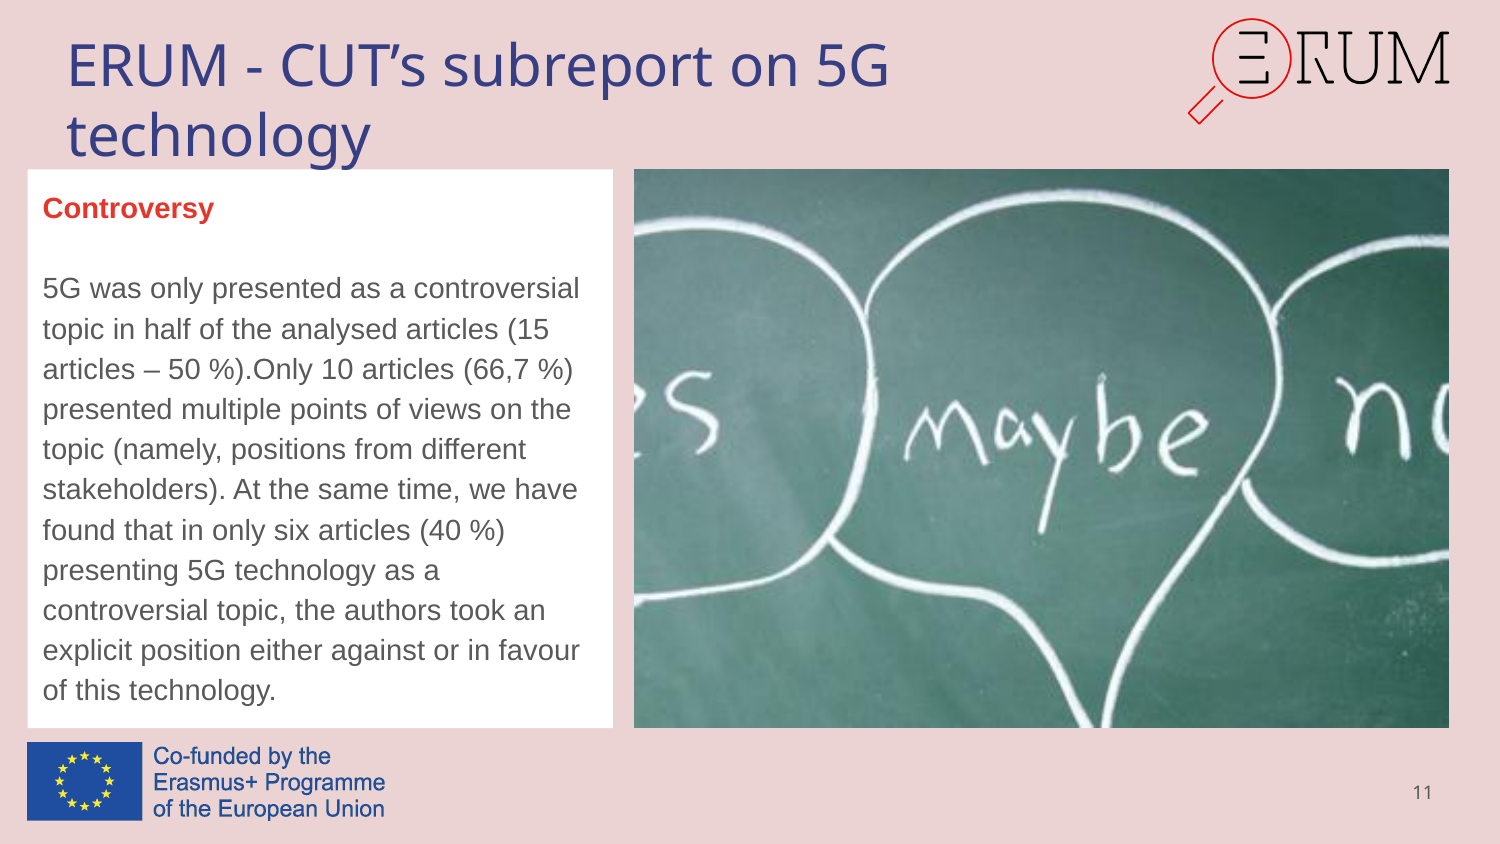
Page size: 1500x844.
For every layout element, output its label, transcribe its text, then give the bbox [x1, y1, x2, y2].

list Controversy 5G was only presented as a controversial topic in half of the analysed articles (15 articles – 50 %).Only 10 articles (66,7 %) presented multiple points of views on the topic (namely, positions from different stakeholders). At the same time, we have found that in only six articles (40 %) presenting 5G technology as a controversial topic, the authors took an explicit position either against or in favour of this technology. [27, 169, 613, 729]
picture [633, 169, 1450, 728]
title ERUM - CUT’s subreport on 5G technology [51, 13, 1168, 108]
picture [1136, 0, 1500, 137]
picture [27, 742, 385, 821]
slide_number 11 [1358, 761, 1449, 826]
